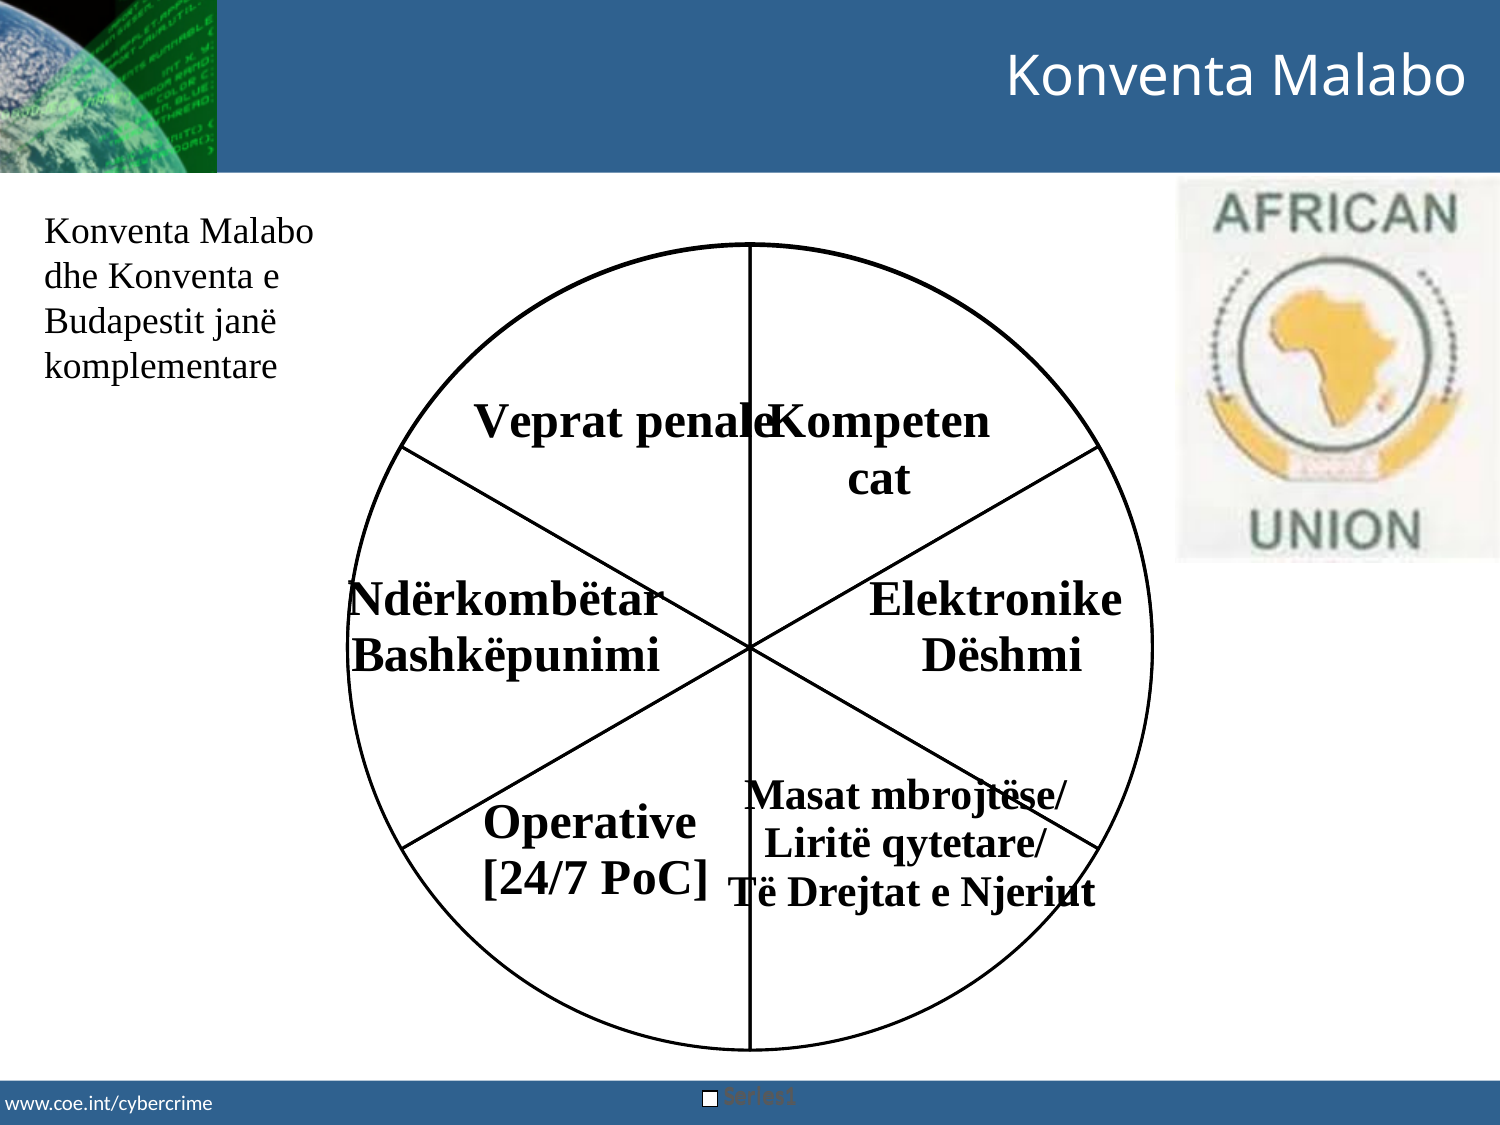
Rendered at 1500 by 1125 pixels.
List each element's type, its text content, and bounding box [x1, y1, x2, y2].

chart [0, 134, 1500, 1118]
picture [0, 0, 217, 134]
text_box Konventa Malabo [230, 31, 1483, 114]
picture [1175, 176, 1500, 563]
